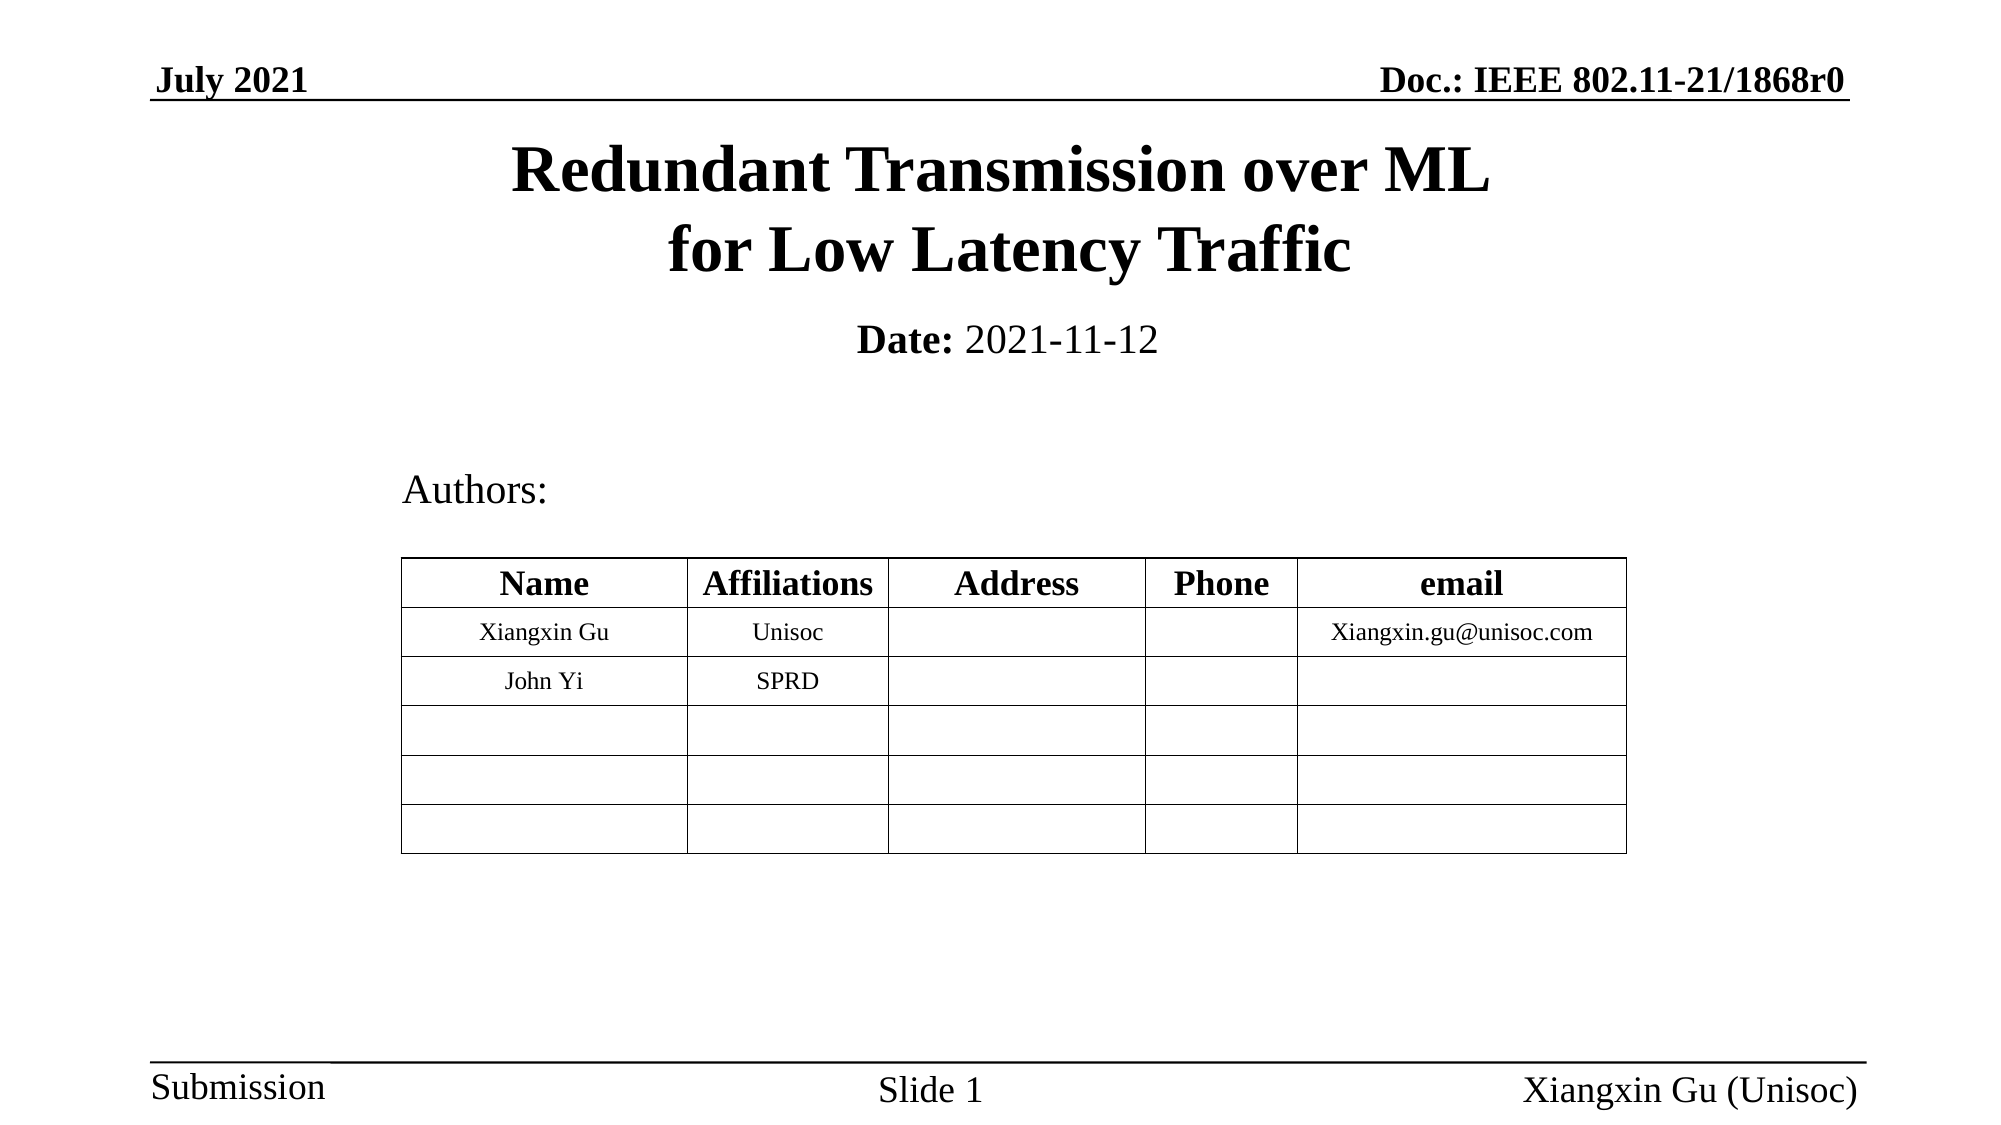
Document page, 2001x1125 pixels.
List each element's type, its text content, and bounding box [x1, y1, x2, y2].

subtitle Date: 2021-11-12 [307, 303, 1709, 383]
footer Xiangxin Gu (Unisoc) [1736, 1064, 1859, 1111]
title Redundant Transmission over ML for Low Latency Traffic [152, 84, 1853, 326]
text_box Authors: [386, 454, 625, 517]
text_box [387, 557, 1732, 1125]
